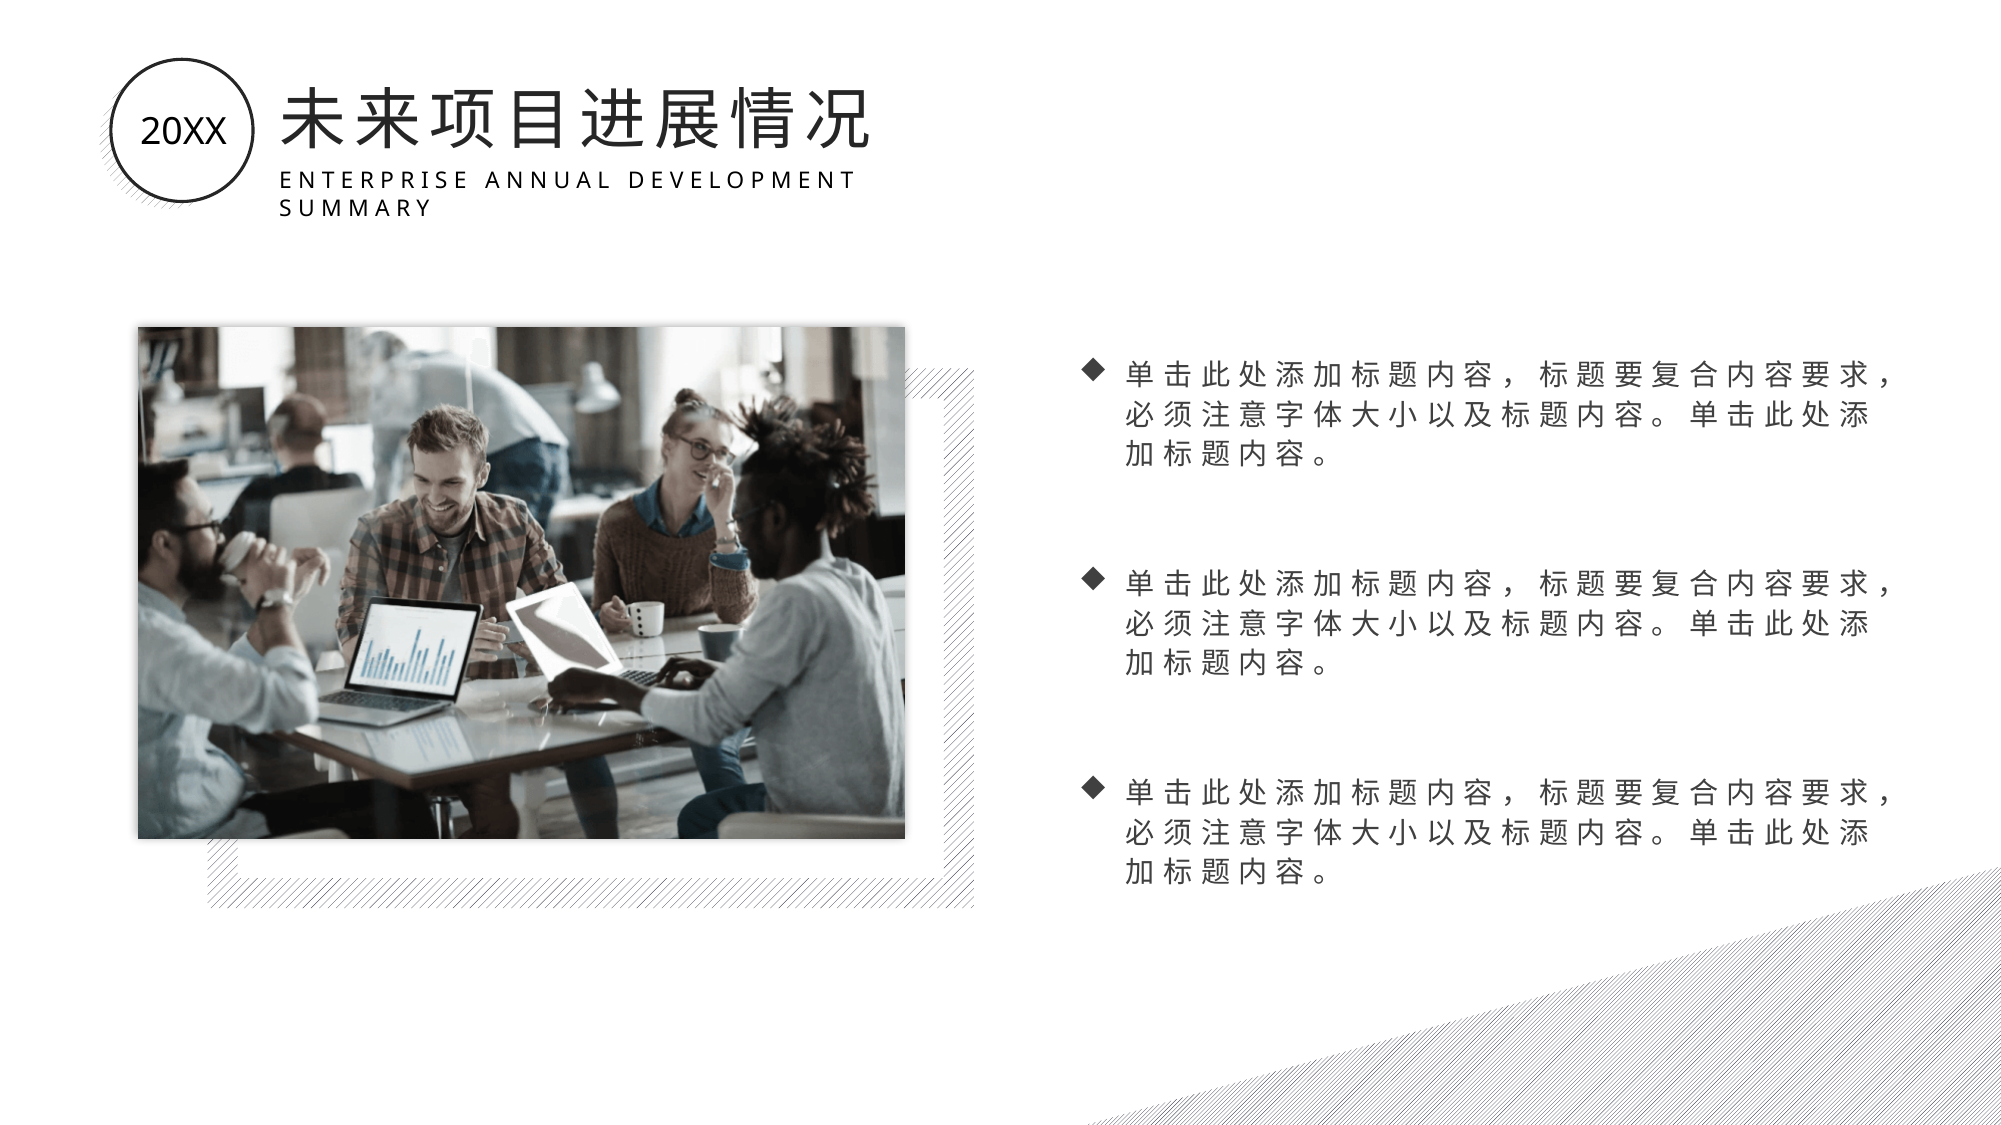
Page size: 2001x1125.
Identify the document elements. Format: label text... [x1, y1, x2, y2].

picture [138, 327, 905, 839]
text_box 单击此处添加标题内容，标题要复合内容要求，必须注意字体大小以及标题内容。单击此处添加标题内容。 [1064, 344, 1917, 478]
text_box 单击此处添加标题内容，标题要复合内容要求，必须注意字体大小以及标题内容。单击此处添加标题内容。 [1064, 553, 1917, 687]
text_box [207, 367, 975, 909]
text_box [99, 59, 254, 209]
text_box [264, 69, 956, 230]
text_box [1085, 865, 2000, 1125]
text_box 单击此处添加标题内容，标题要复合内容要求，必须注意字体大小以及标题内容。单击此处添加标题内容。 [1064, 762, 1917, 896]
